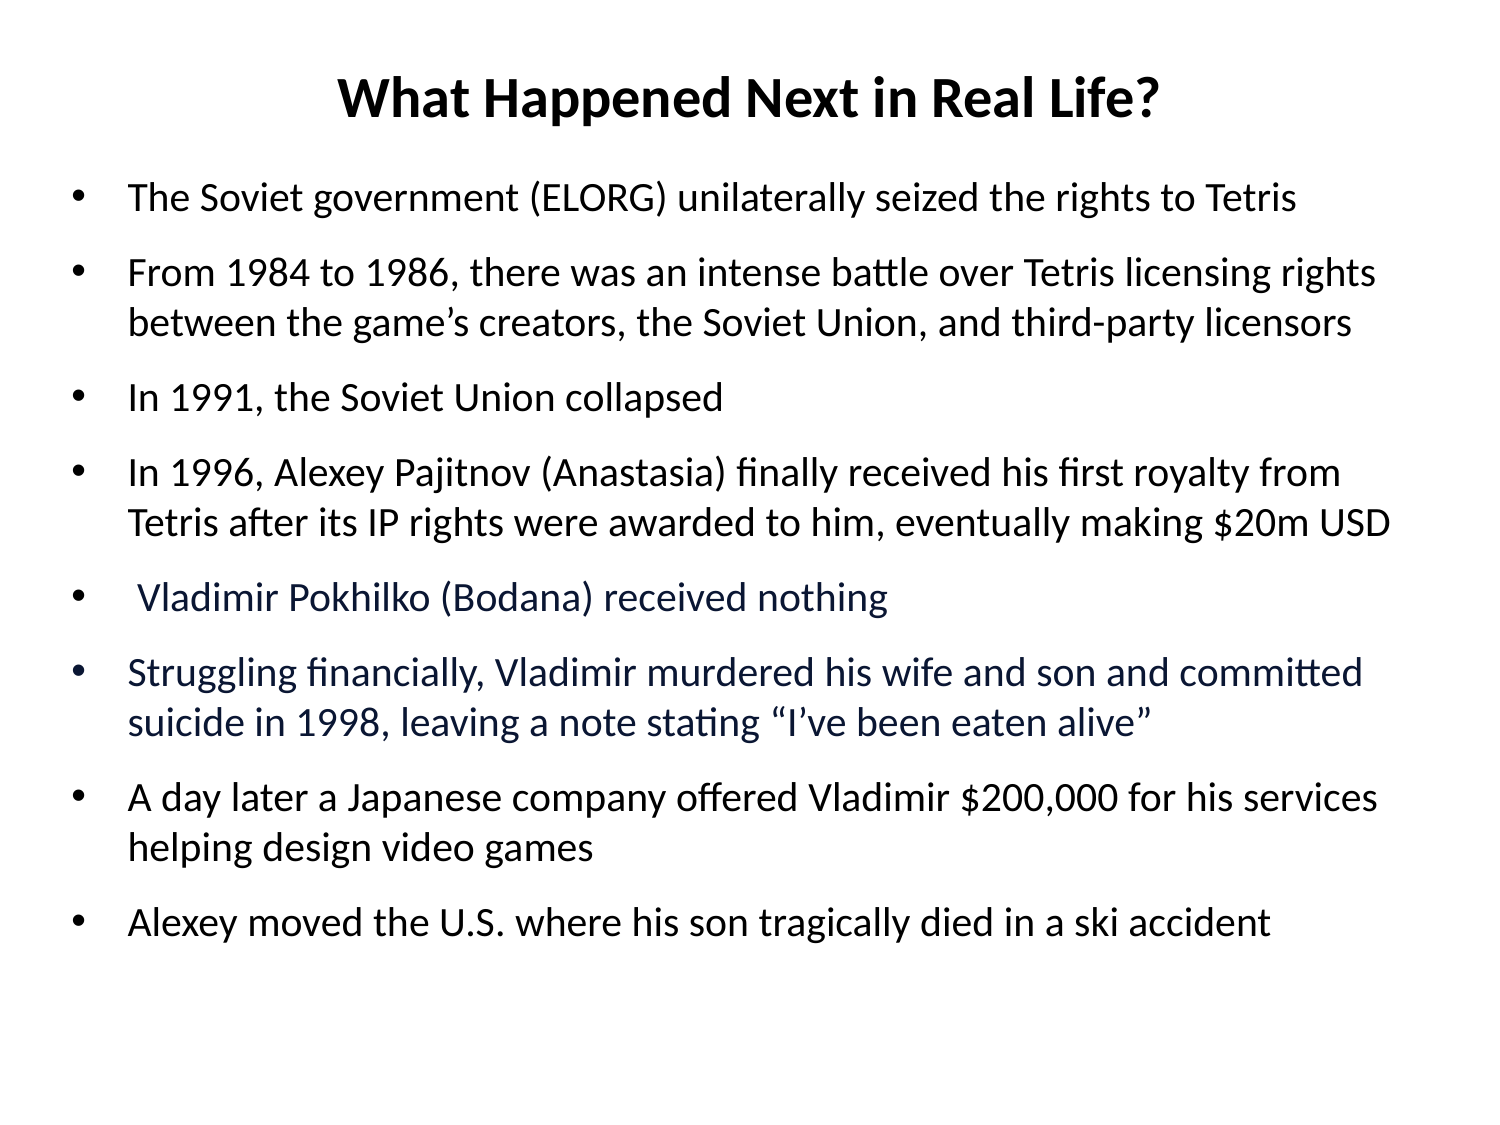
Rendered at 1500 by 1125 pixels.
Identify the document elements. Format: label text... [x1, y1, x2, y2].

list The Soviet government (ELORG) unilaterally seized the rights to Tetris From 1984 to 1986, there was an intense battle over Tetris licensing rights between the game’s creators, the Soviet Union, and third-party licensors In 1991, the Soviet Union collapsed In 1996, Alexey Pajitnov (Anastasia) finally received his first royalty from Tetris after its IP rights were awarded to him, eventually making $20m USD Vladimir Pokhilko (Bodana) received nothing Struggling financially, Vladimir murdered his wife and son and committed suicide in 1998, leaving a note stating “I’ve been eaten alive” A day later a Japanese company offered Vladimir $200,000 for his services helping design video games Alexey moved the U.S. where his son tragically died in a ski accident [56, 162, 1444, 1088]
title What Happened Next in Real Life? [75, 0, 1425, 162]
